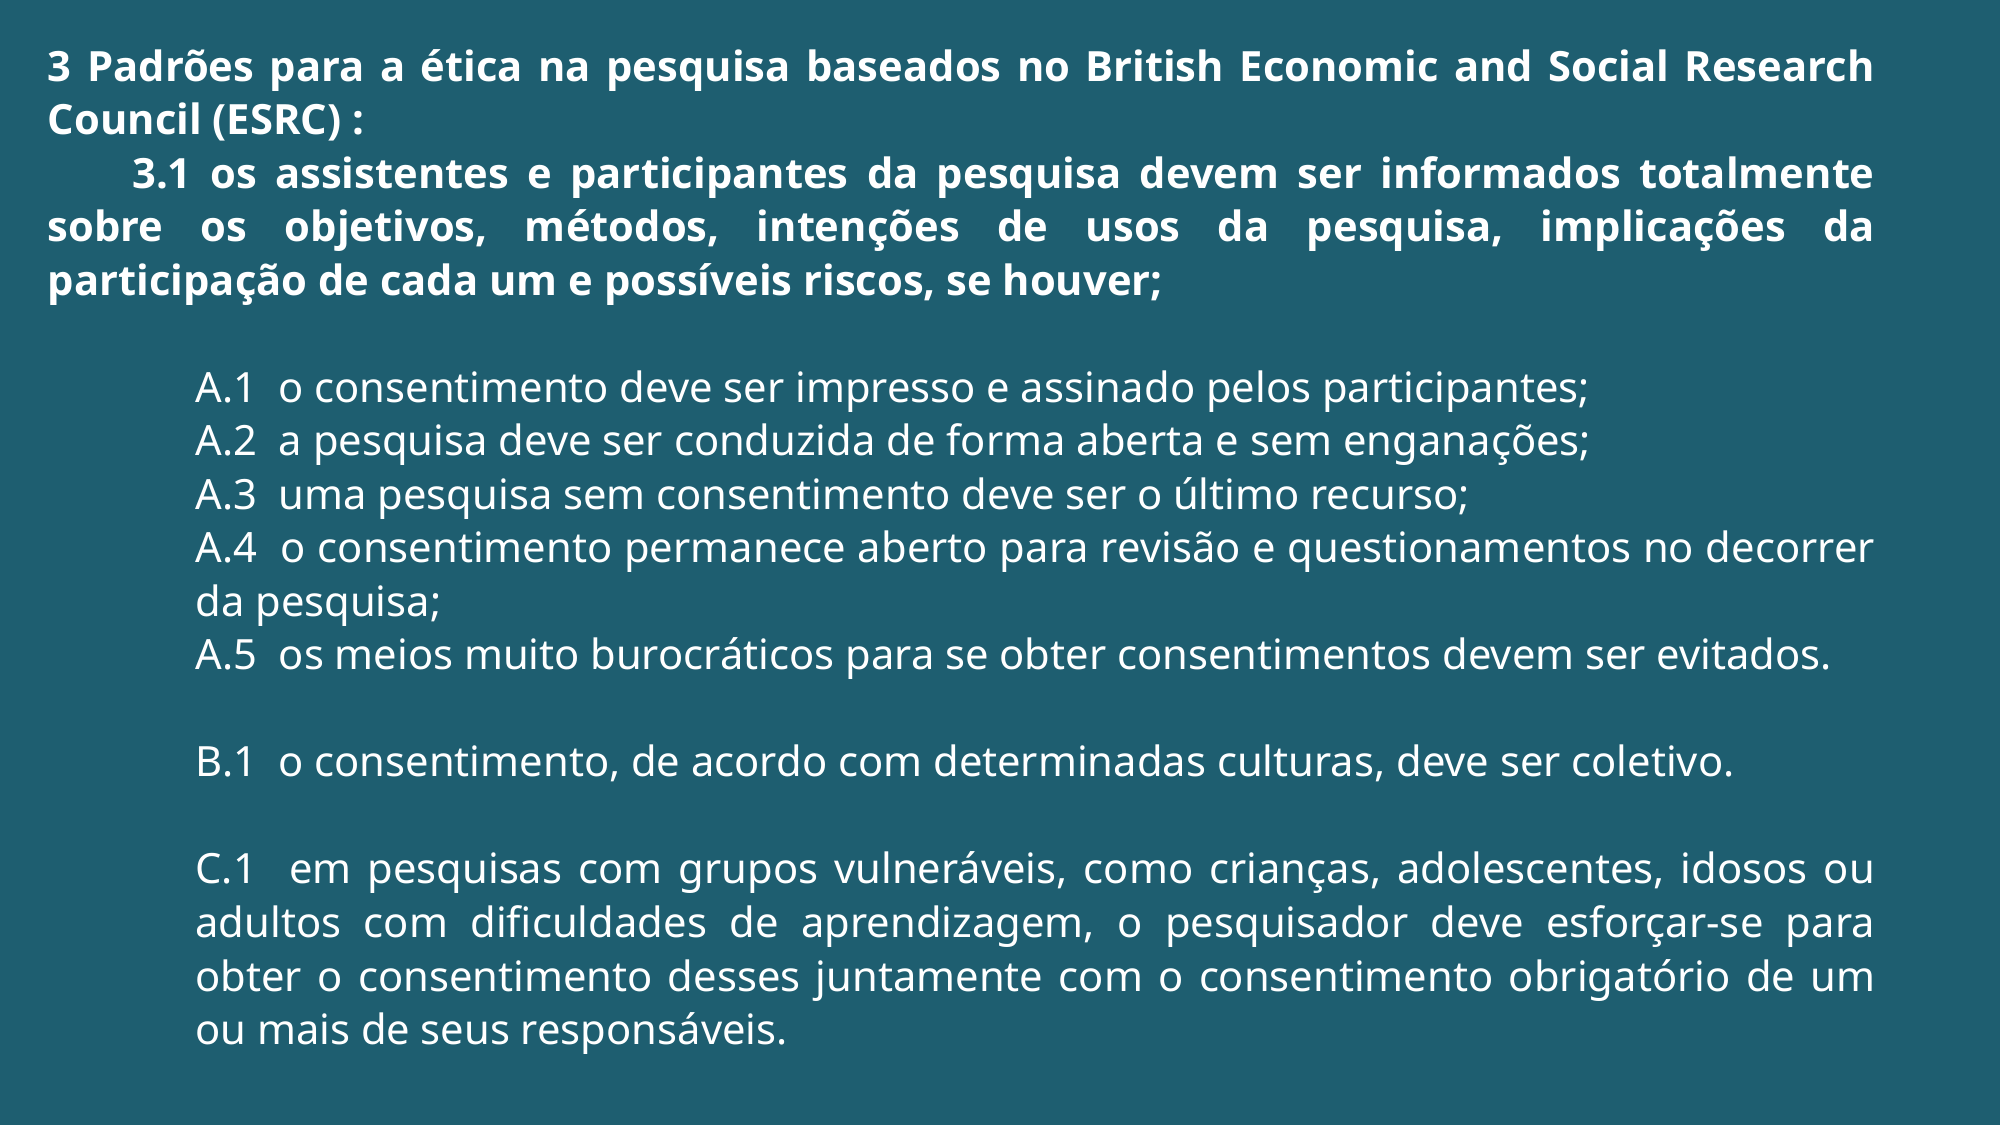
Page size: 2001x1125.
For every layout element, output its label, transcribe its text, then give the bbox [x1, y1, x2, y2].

text_box 3 Padrões para a ética na pesquisa baseados no British Economic and Social Research Council (ESRC) : 3.1 os assistentes e participantes da pesquisa devem ser informados totalmente sobre os objetivos, métodos, intenções de usos da pesquisa, implicações da participação de cada um e possíveis riscos, se houver; A.1 o consentimento deve ser impresso e assinado pelos participantes; A.2 a pesquisa deve ser conduzida de forma aberta e sem enganações; A.3 uma pesquisa sem consentimento deve ser o último recurso; A.4 o consentimento permanece aberto para revisão e questionamentos no decorrer da pesquisa; A.5 os meios muito burocráticos para se obter consentimentos devem ser evitados. B.1 o consentimento, de acordo com determinadas culturas, deve ser coletivo. C.1 em pesquisas com grupos vulneráveis, como crianças, adolescentes, idosos ou adultos com dificuldades de aprendizagem, o pesquisador deve esforçar-se para obter o consentimento desses juntamente com o consentimento obrigatório de um ou mais de seus responsáveis. [33, 0, 1891, 1061]
